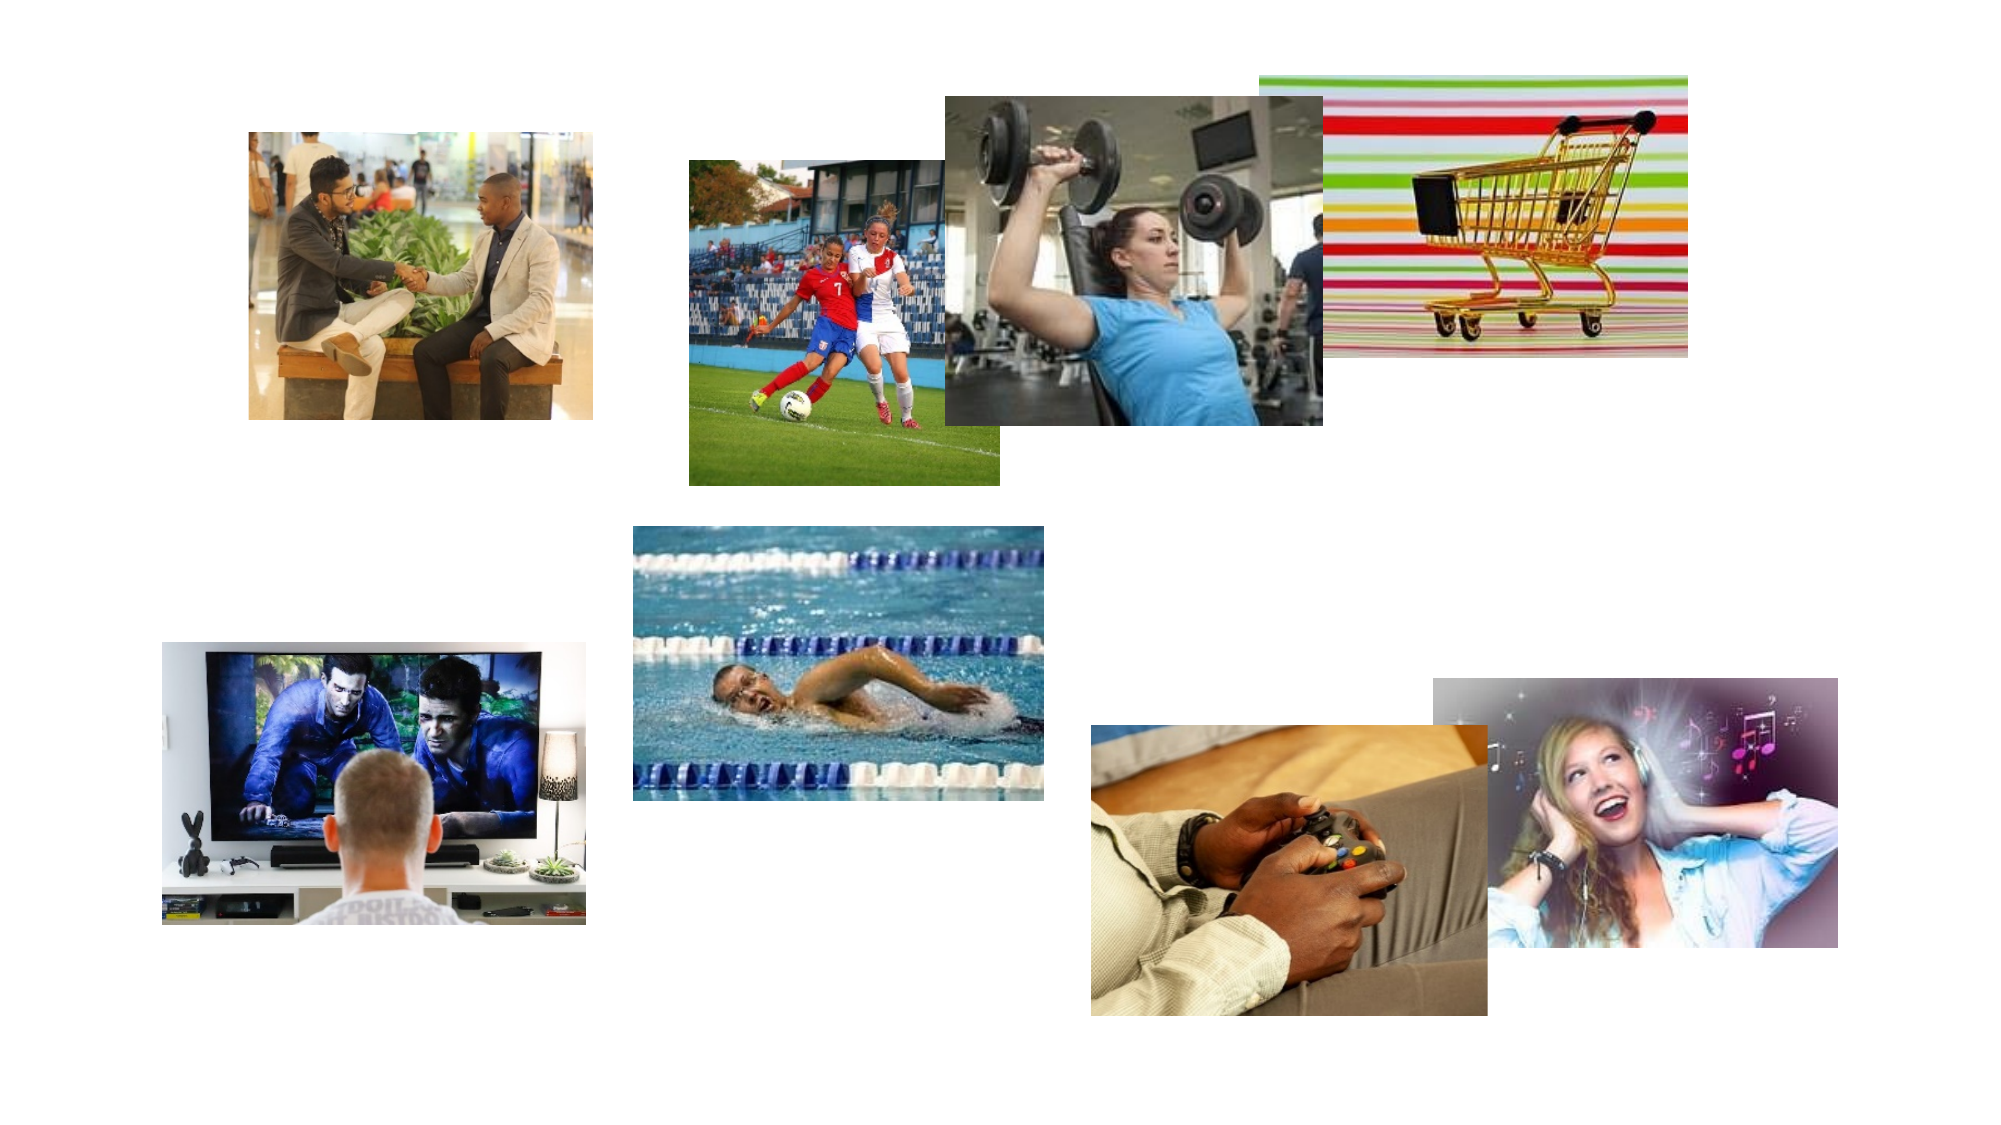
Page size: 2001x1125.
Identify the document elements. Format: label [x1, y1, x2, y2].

picture [248, 132, 593, 420]
picture [689, 75, 1688, 486]
picture [1091, 678, 1838, 1016]
picture [162, 642, 586, 925]
picture [633, 526, 1044, 801]
